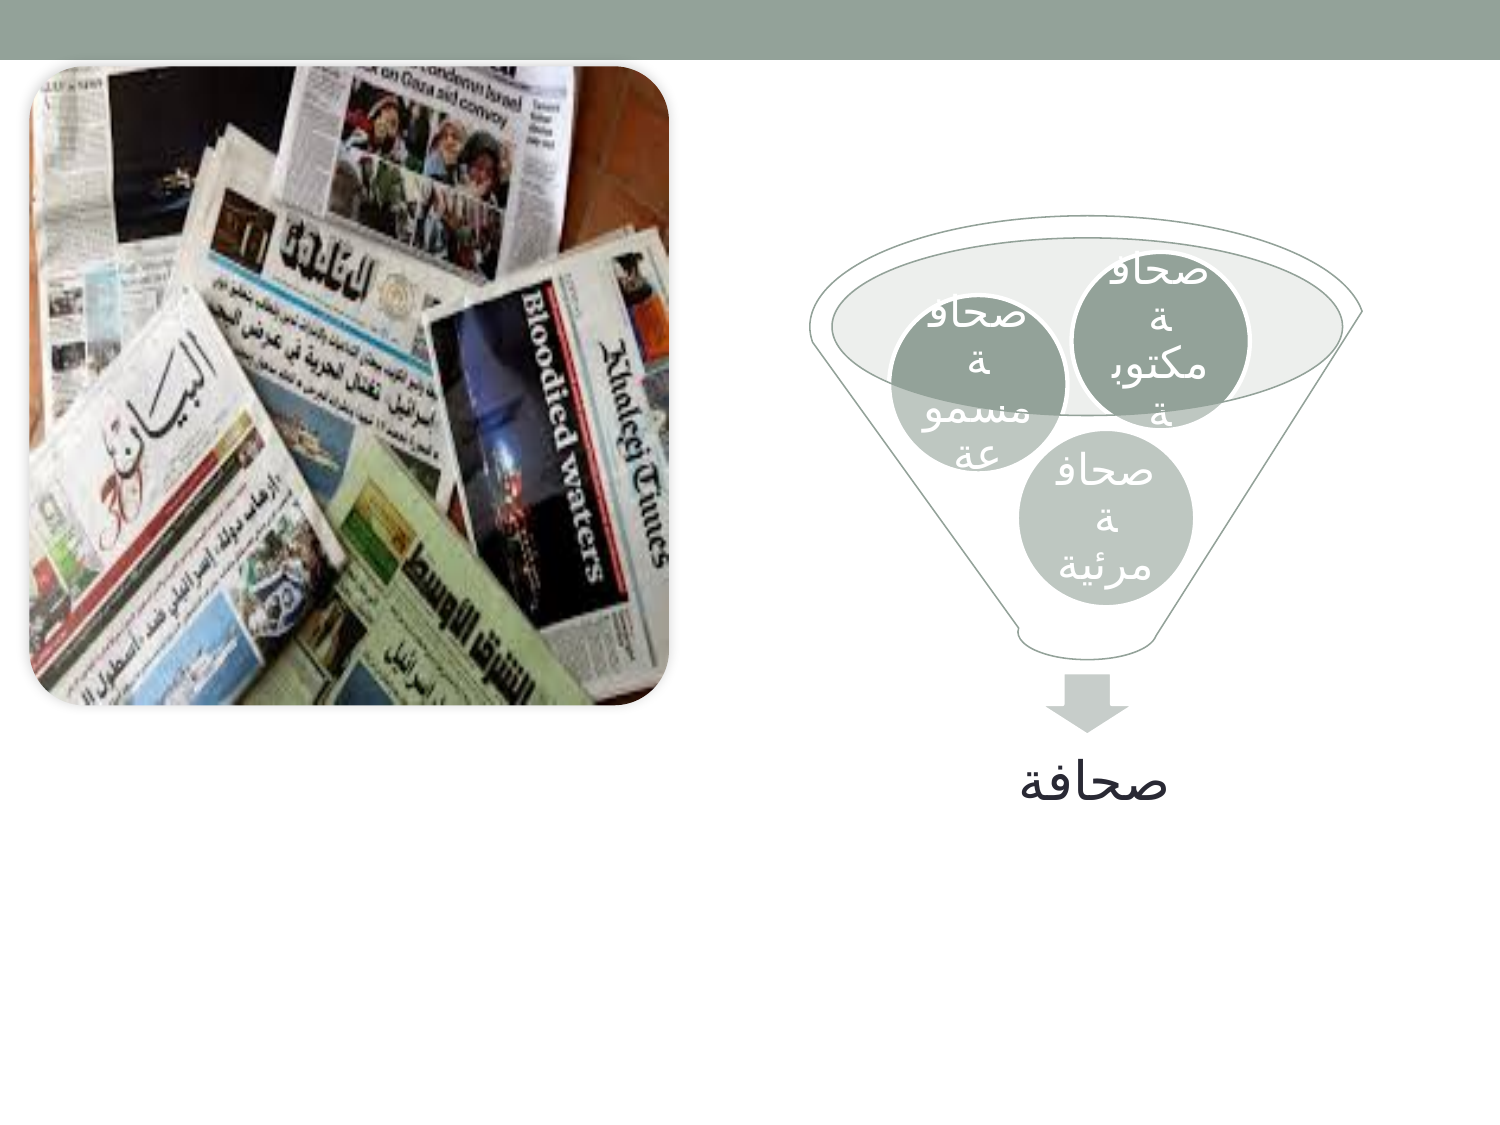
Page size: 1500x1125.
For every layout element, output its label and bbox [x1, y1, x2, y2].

picture [29, 66, 670, 706]
text_box [690, 195, 1484, 862]
